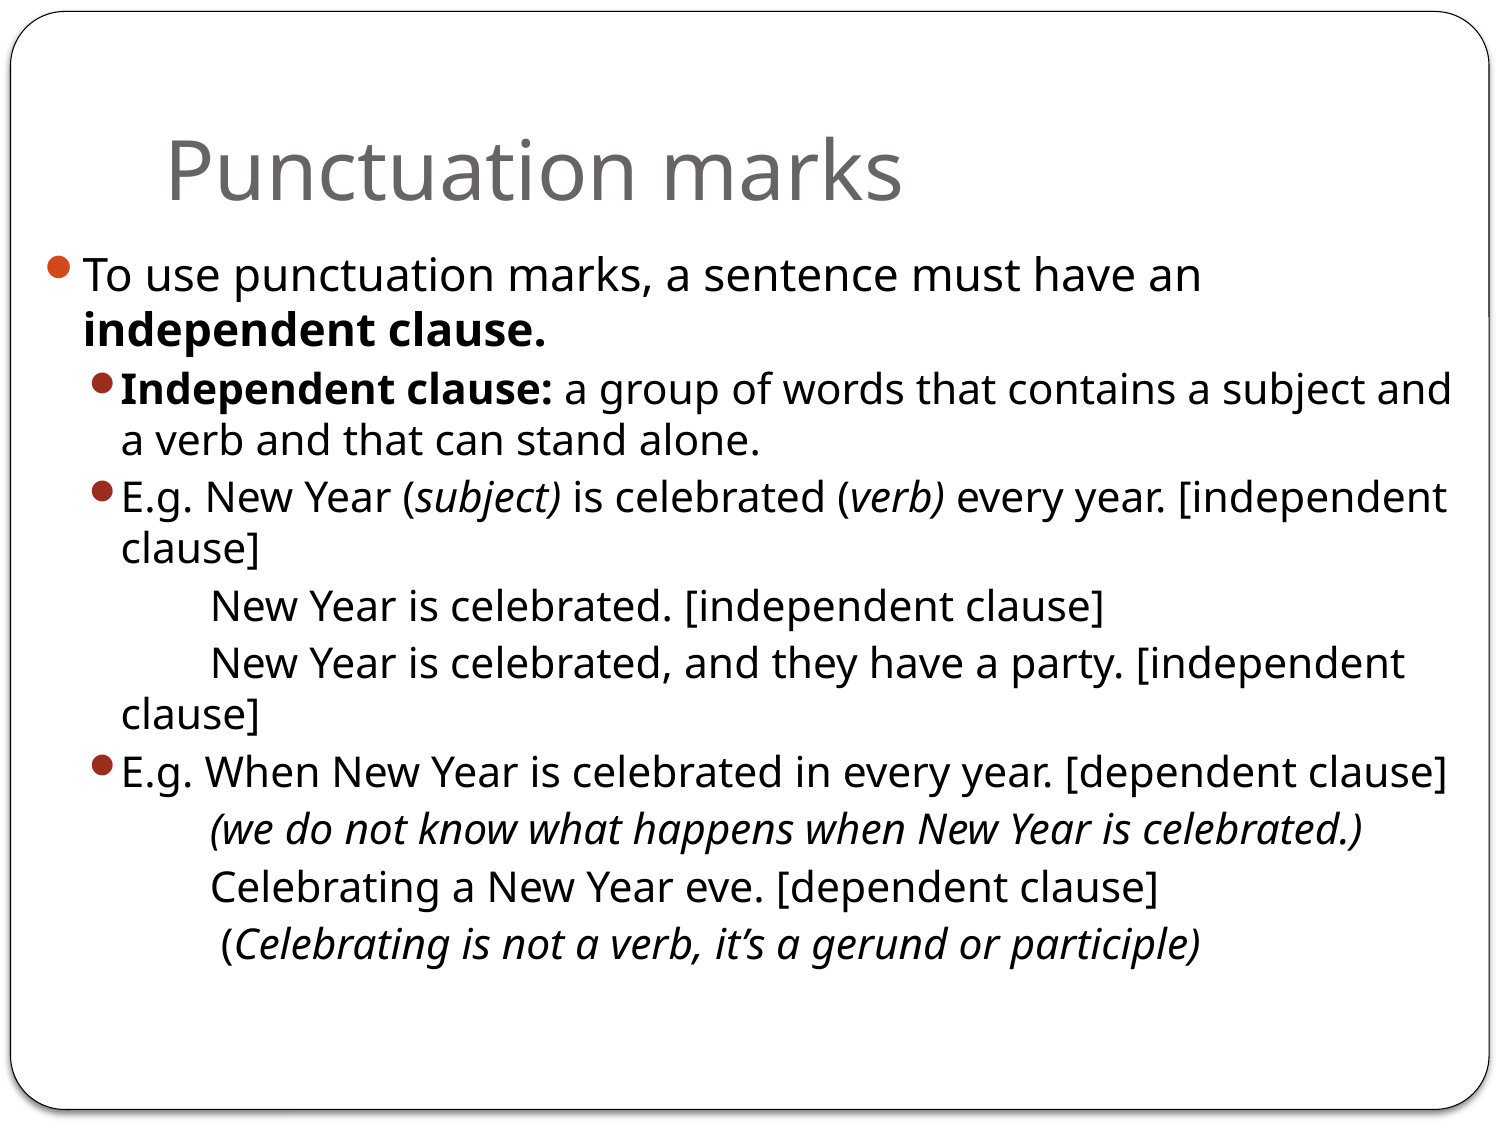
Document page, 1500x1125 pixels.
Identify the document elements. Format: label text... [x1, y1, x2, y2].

title Punctuation marks [150, 45, 1425, 233]
list To use punctuation marks, a sentence must have an independent clause. Independent clause: a group of words that contains a subject and a verb and that can stand alone. E.g. New Year (subject) is celebrated (verb) every year. [independent clause] New Year is celebrated. [independent clause] New Year is celebrated, and they have a party. [independent clause] E.g. When New Year is celebrated in every year. [dependent clause] (we do not know what happens when New Year is celebrated.) Celebrating a New Year eve. [dependent clause] (Celebrating is not a verb, it’s a gerund or participle) [29, 237, 1471, 988]
